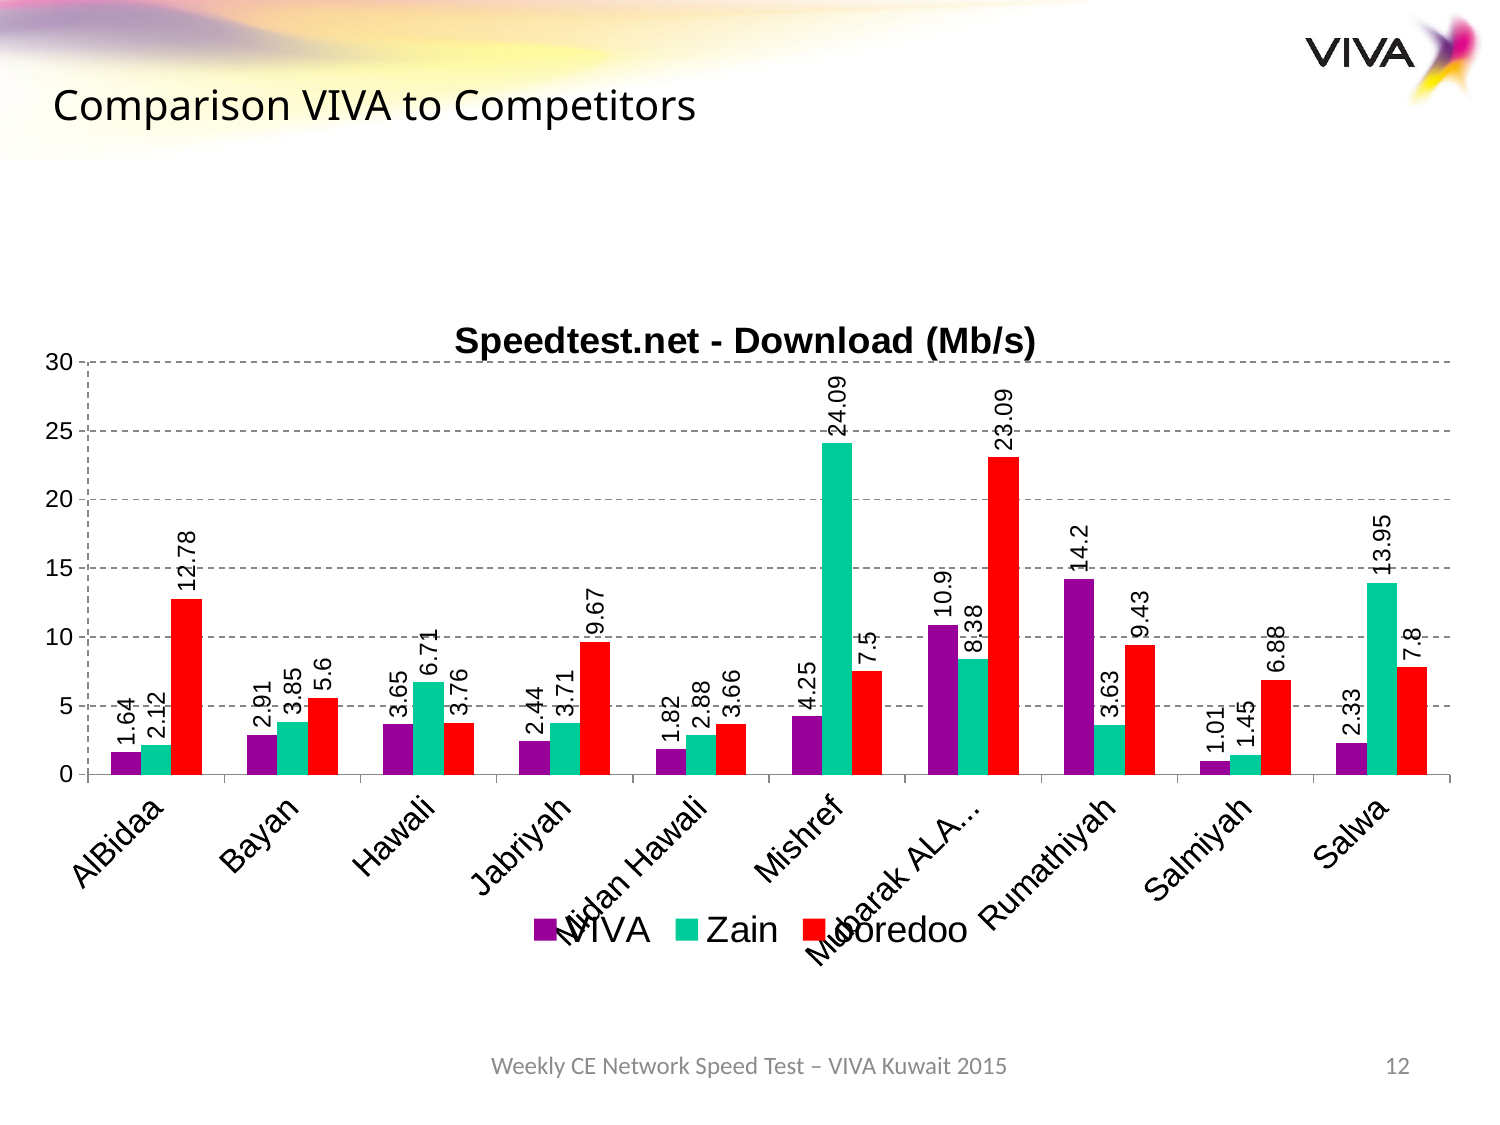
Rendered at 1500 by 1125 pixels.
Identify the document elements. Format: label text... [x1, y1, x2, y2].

picture [1300, 12, 1485, 105]
picture [0, 0, 1089, 160]
text_box 12 [1074, 1042, 1425, 1103]
text_box Weekly CE Network Speed Test – VIVA Kuwait 2015 [205, 1042, 1074, 1103]
chart [27, 287, 1476, 974]
text_box Comparison VIVA to Competitors [37, 24, 1278, 184]
